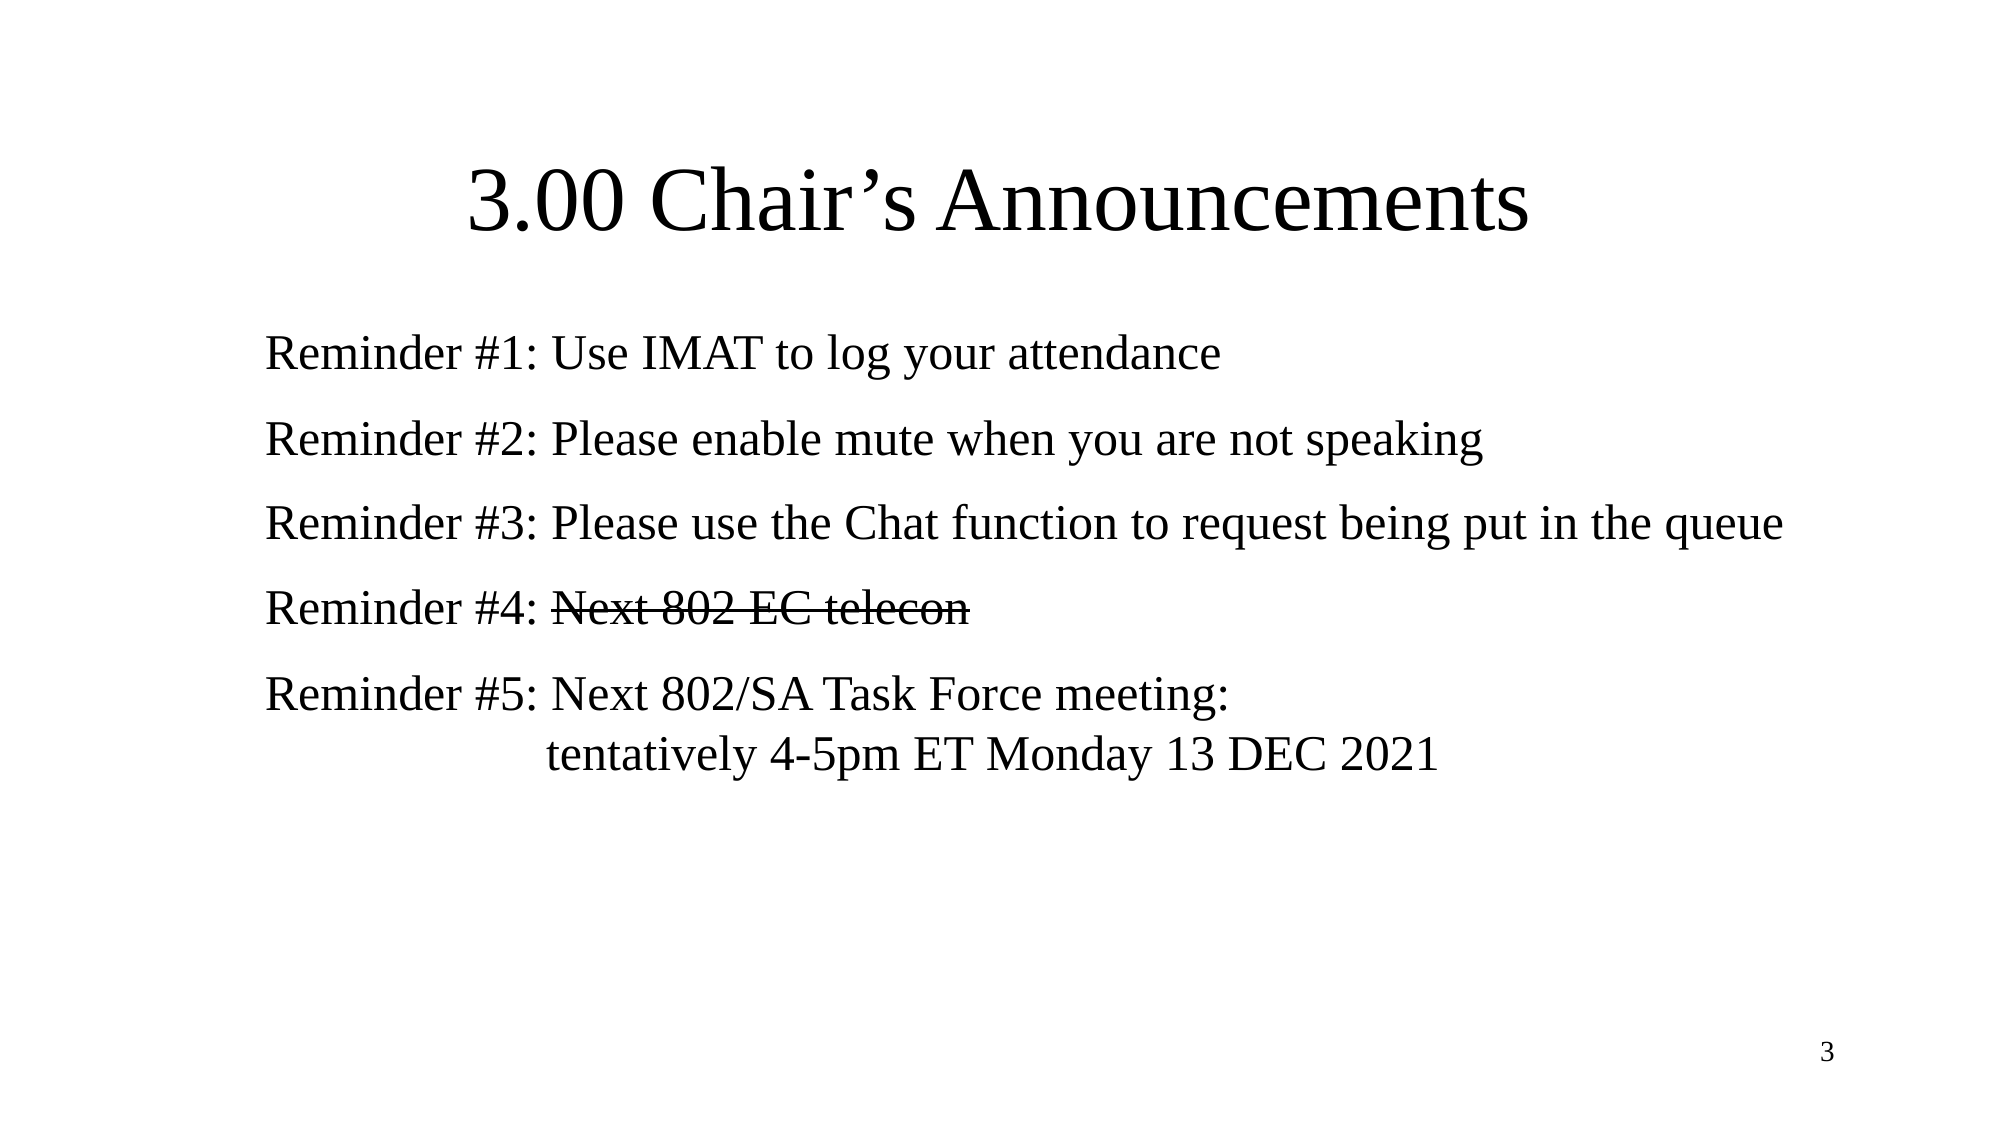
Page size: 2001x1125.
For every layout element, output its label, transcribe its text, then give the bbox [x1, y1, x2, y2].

list Reminder #1: Use IMAT to log your attendance Reminder #2: Please enable mute when you are not speaking Reminder #3: Please use the Chat function to request being put in the queue Reminder #4: Next 802 EC telecon Reminder #5: Next 802/SA Task Force meeting: tentatively 4-5pm ET Monday 13 DEC 2021 [174, 312, 1901, 988]
title 3.00 Chair’s Announcements [149, 99, 1851, 288]
slide_number 3 [1433, 1024, 1851, 1101]
